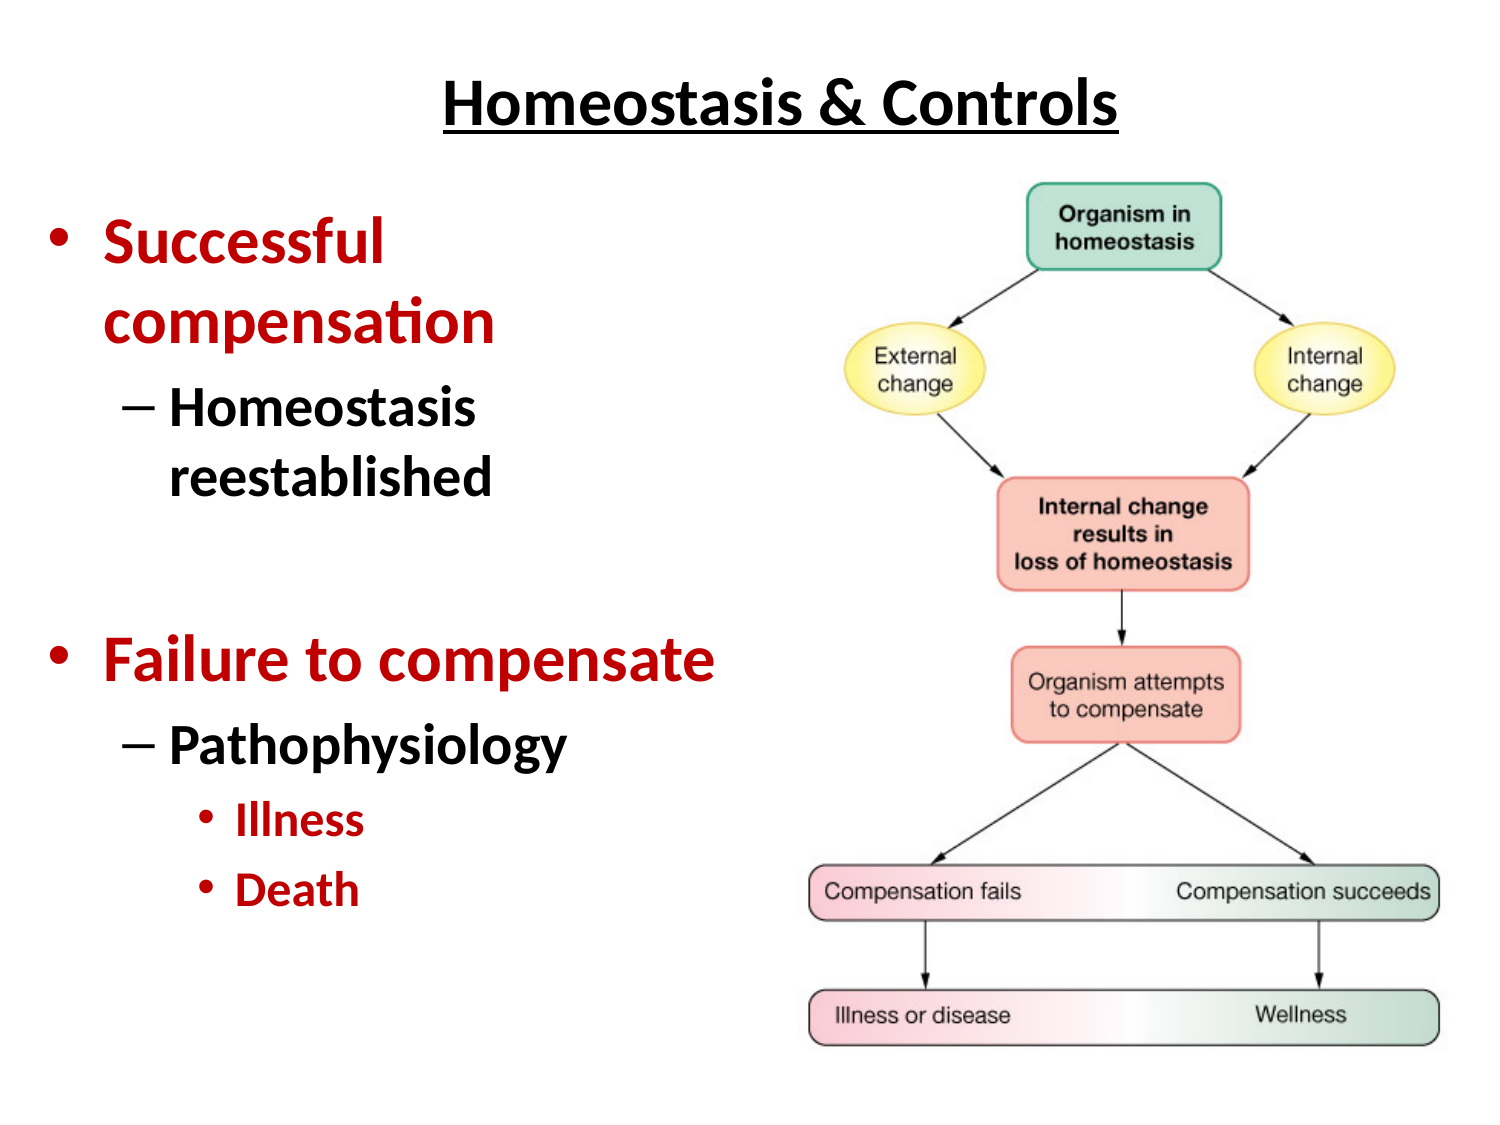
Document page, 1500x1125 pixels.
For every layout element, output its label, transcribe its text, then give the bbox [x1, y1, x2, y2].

picture [791, 167, 1450, 1055]
title Homeostasis & Controls [62, 50, 1500, 147]
list Successful compensation Homeostasis reestablished Failure to compensate Pathophysiology Illness Death [32, 189, 747, 1039]
